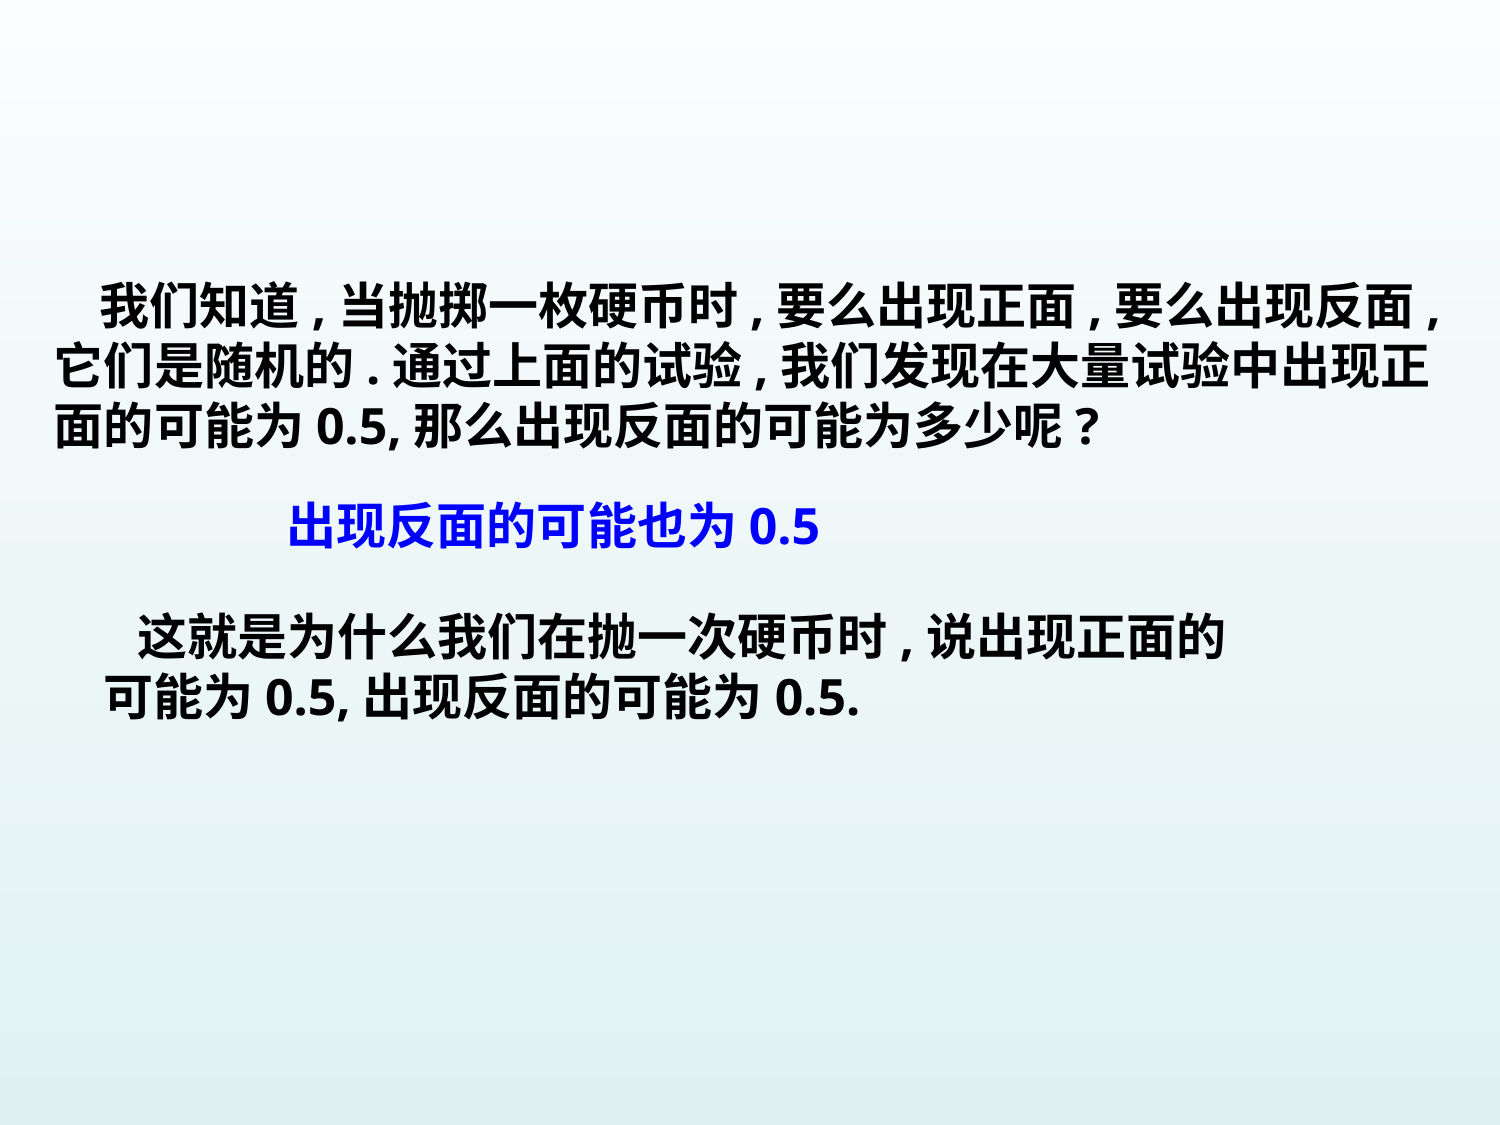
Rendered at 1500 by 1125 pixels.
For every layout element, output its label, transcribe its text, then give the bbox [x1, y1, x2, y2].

text_box 出现反面的可能也为0.5 [272, 487, 835, 563]
text_box 我们知道,当抛掷一枚硬币时,要么出现正面,要么出现反面, 它们是随机的.通过上面的试验,我们发现在大量试验中出现正 面的可能为0.5,那么出现反面的可能为多少呢? [39, 267, 1456, 462]
text_box 这就是为什么我们在抛一次硬币时,说出现正面的 可能为0.5,出现反面的可能为0.5. [88, 597, 1282, 733]
